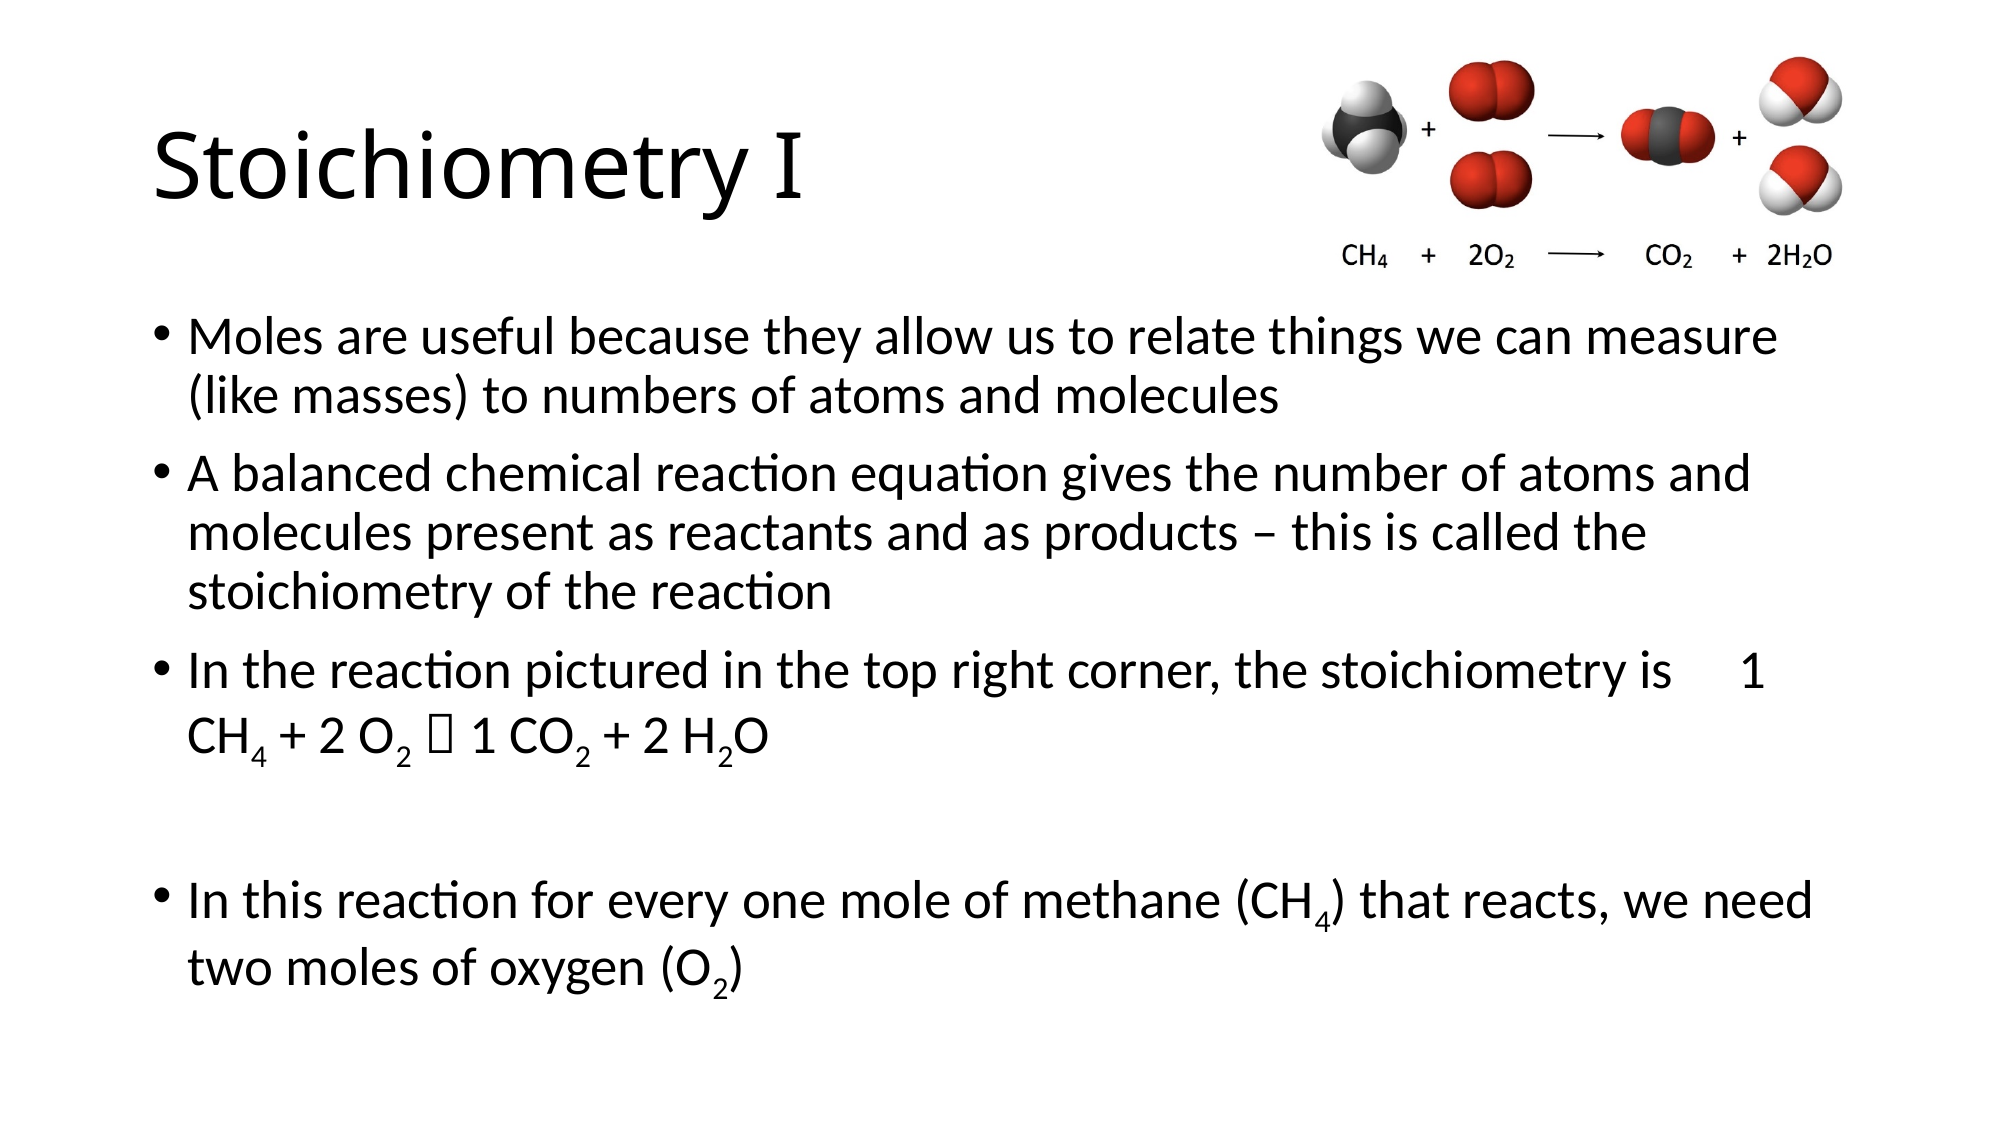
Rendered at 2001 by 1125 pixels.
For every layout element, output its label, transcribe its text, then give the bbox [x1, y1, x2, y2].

picture [1309, 41, 1863, 289]
title Stoichiometry I [137, 59, 1309, 278]
list Moles are useful because they allow us to relate things we can measure (like masses) to numbers of atoms and molecules A balanced chemical reaction equation gives the number of atoms and molecules present as reactants and as products – this is called the stoichiometry of the reaction In the reaction pictured in the top right corner, the stoichiometry is 1 CH4 + 2 O2  1 CO2 + 2 H2O In this reaction for every one mole of methane (CH4) that reacts, we need two moles of oxygen (O2) [137, 299, 1863, 1014]
